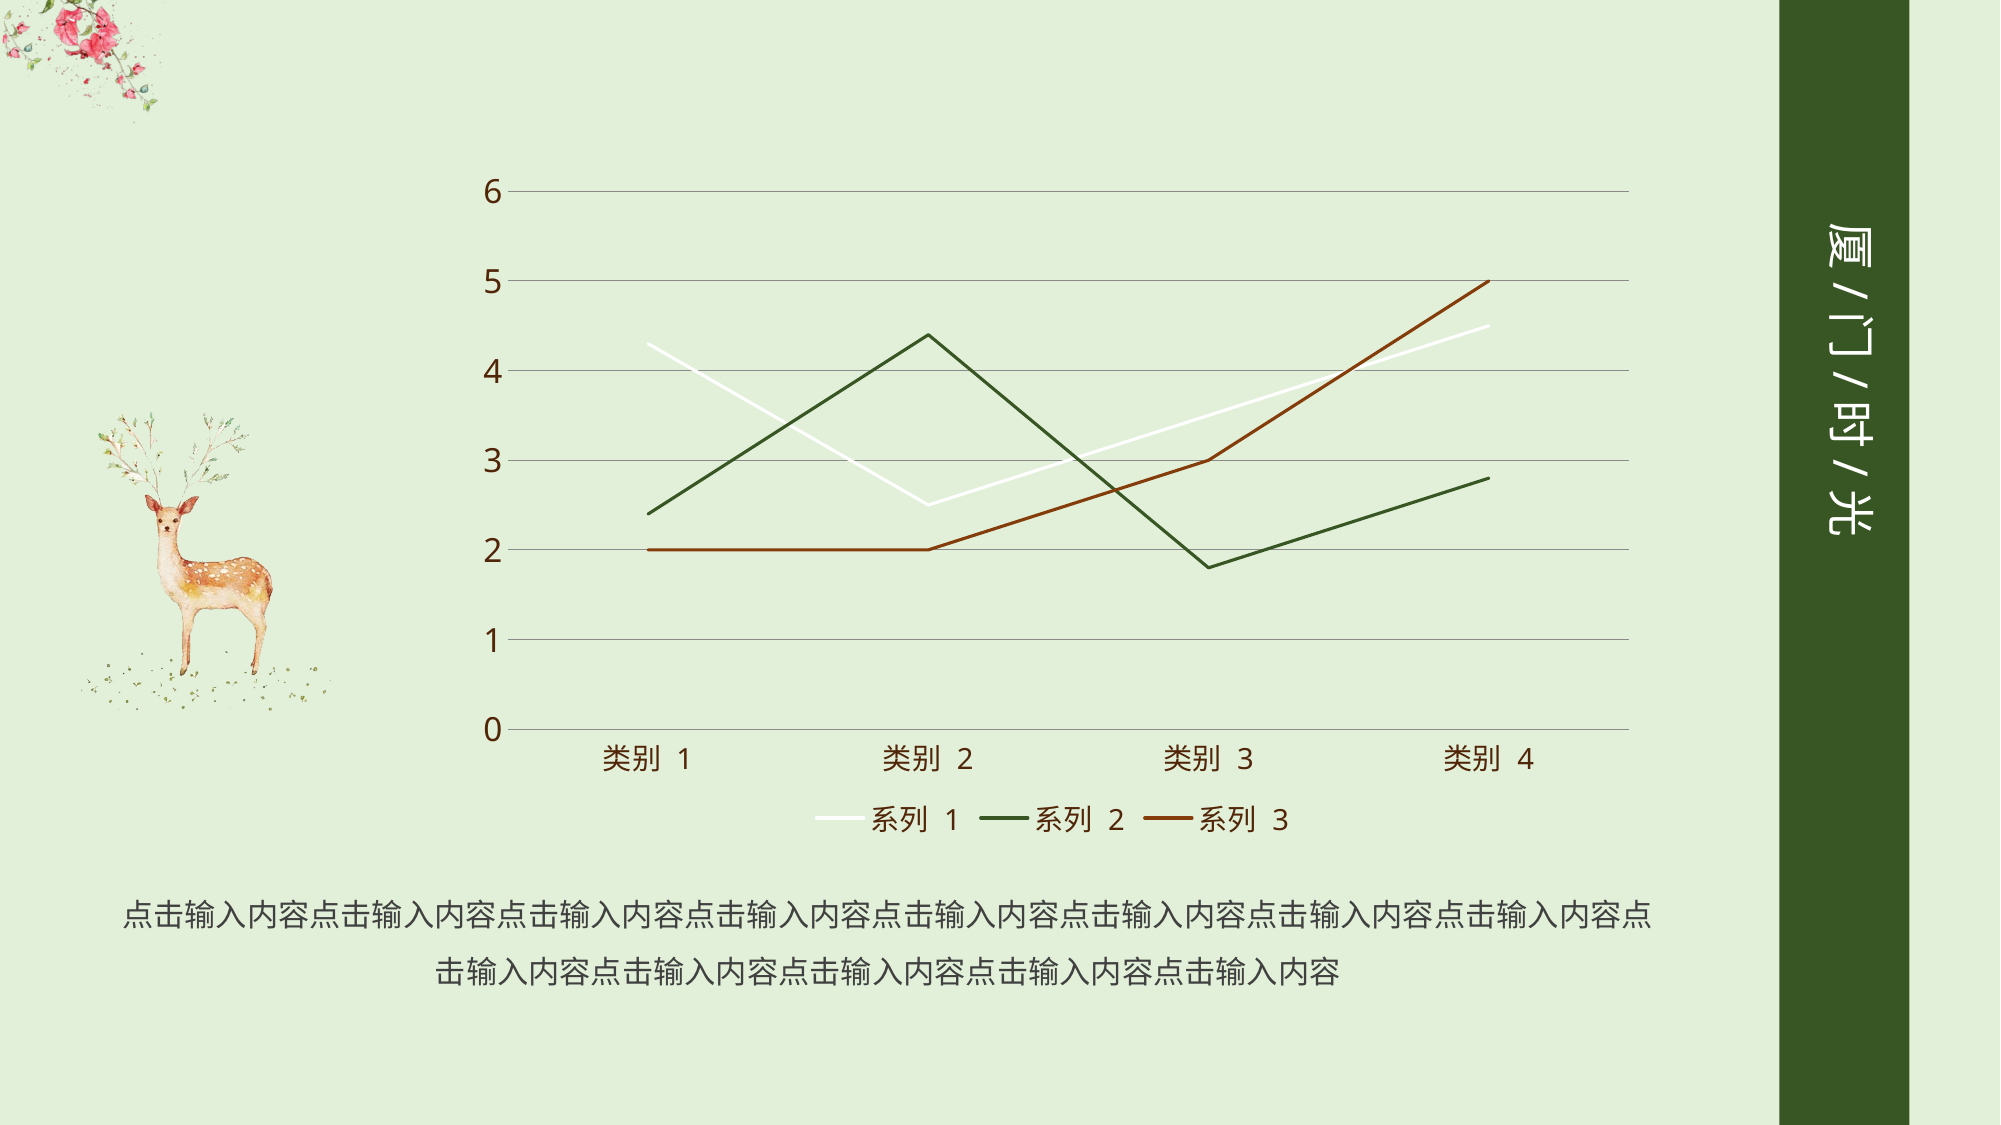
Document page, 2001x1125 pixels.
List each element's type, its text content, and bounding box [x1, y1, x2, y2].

picture [42, 401, 359, 723]
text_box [1779, 0, 1910, 1125]
text_box 点击输入内容点击输入内容点击输入内容点击输入内容点击输入内容点击输入内容点击输入内容点击输入内容点击输入内容点击输入内容点击输入内容点击输入内容点击输入内容 [102, 869, 1674, 1053]
chart [456, 149, 1650, 846]
picture [0, 0, 229, 171]
